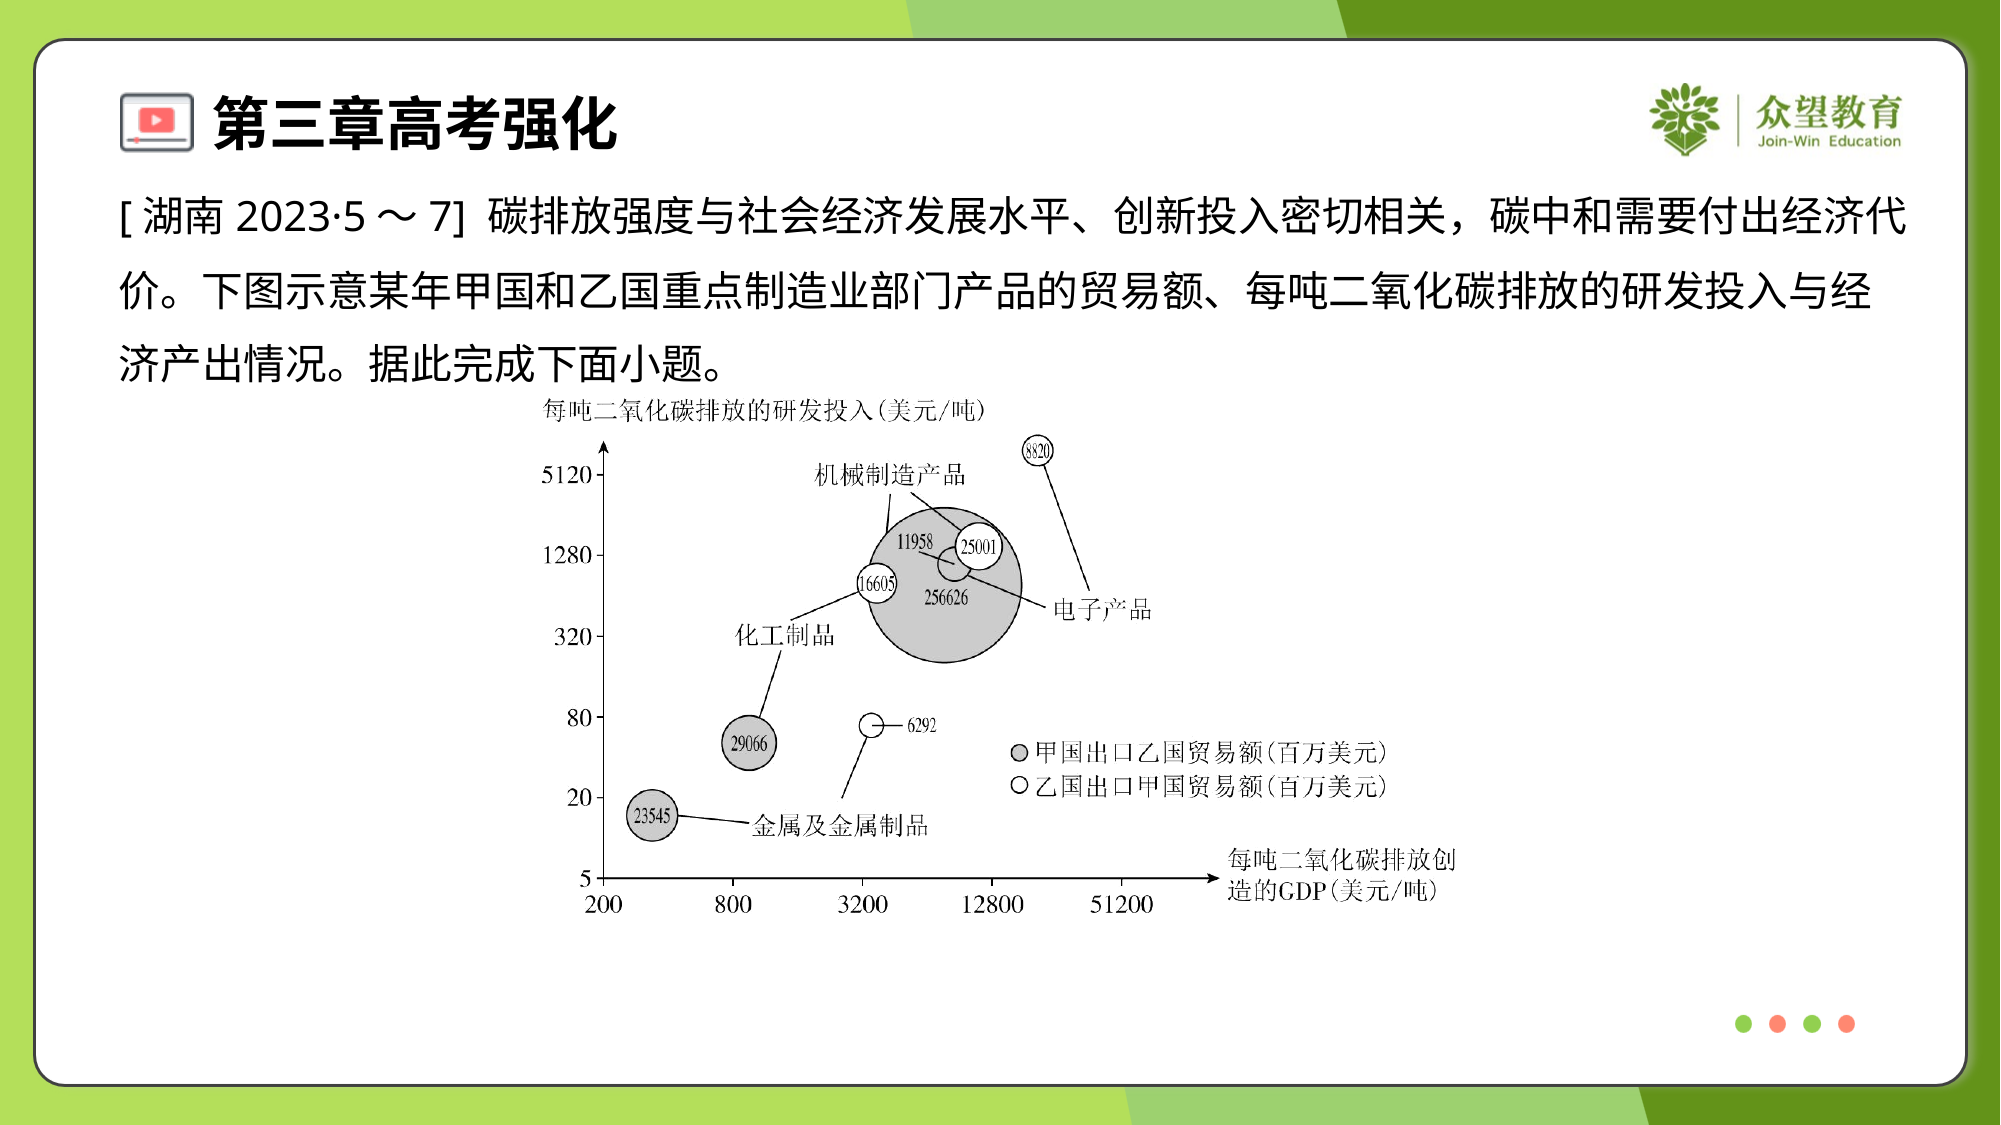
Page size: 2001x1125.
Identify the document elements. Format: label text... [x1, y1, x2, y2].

text_box [湖南2023·5～7] 碳排放强度与社会经济发展水平、创新投入密切相关，碳中和需要付出经济代 价。下图示意某年甲国和乙国重点制造业部门产品的贸易额、每吨二氧化碳排放的研发投入与经 济产出情况。据此完成下面小题。#1 [118, 164, 1883, 377]
picture [0, 0, 2000, 1125]
